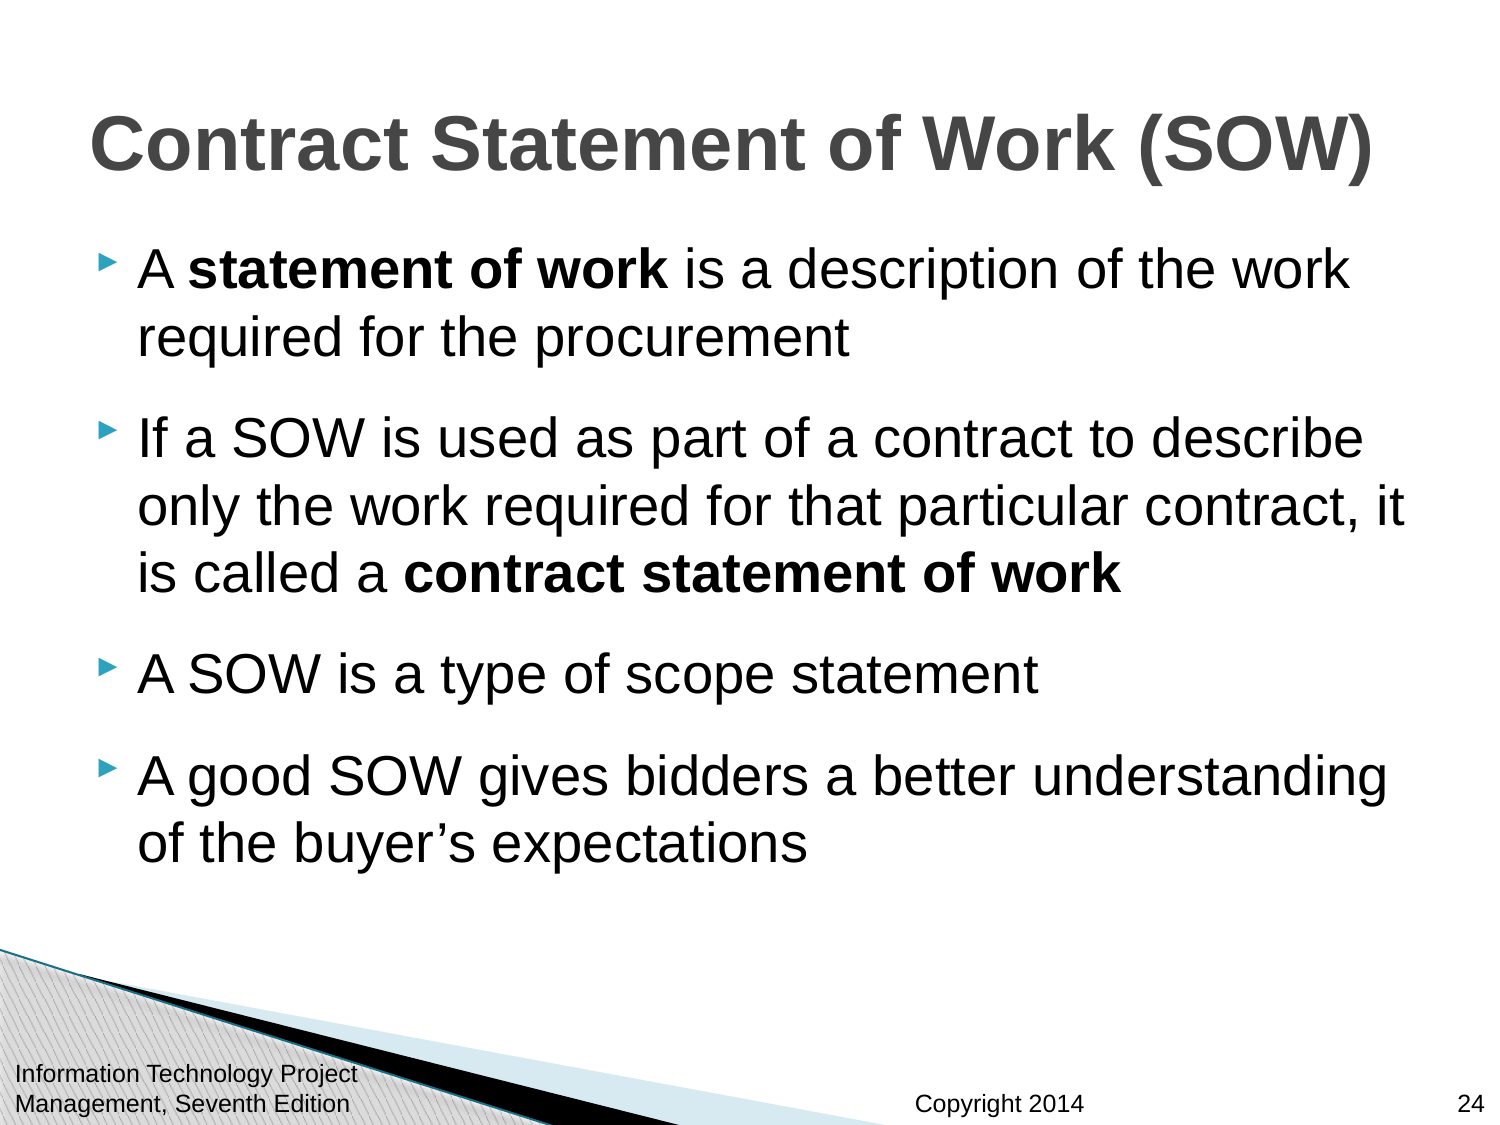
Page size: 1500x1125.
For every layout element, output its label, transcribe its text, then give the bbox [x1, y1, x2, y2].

title Contract Statement of Work (SOW) [75, 45, 1425, 233]
list A statement of work is a description of the work required for the procurement If a SOW is used as part of a contract to describe only the work required for that particular contract, it is called a contract statement of work A SOW is a type of scope statement A good SOW gives bidders a better understanding of the buyer’s expectations [62, 224, 1451, 976]
footer Information Technology Project Management, Seventh Edition [0, 1065, 425, 1125]
slide_number 24 [1408, 1065, 1500, 1125]
